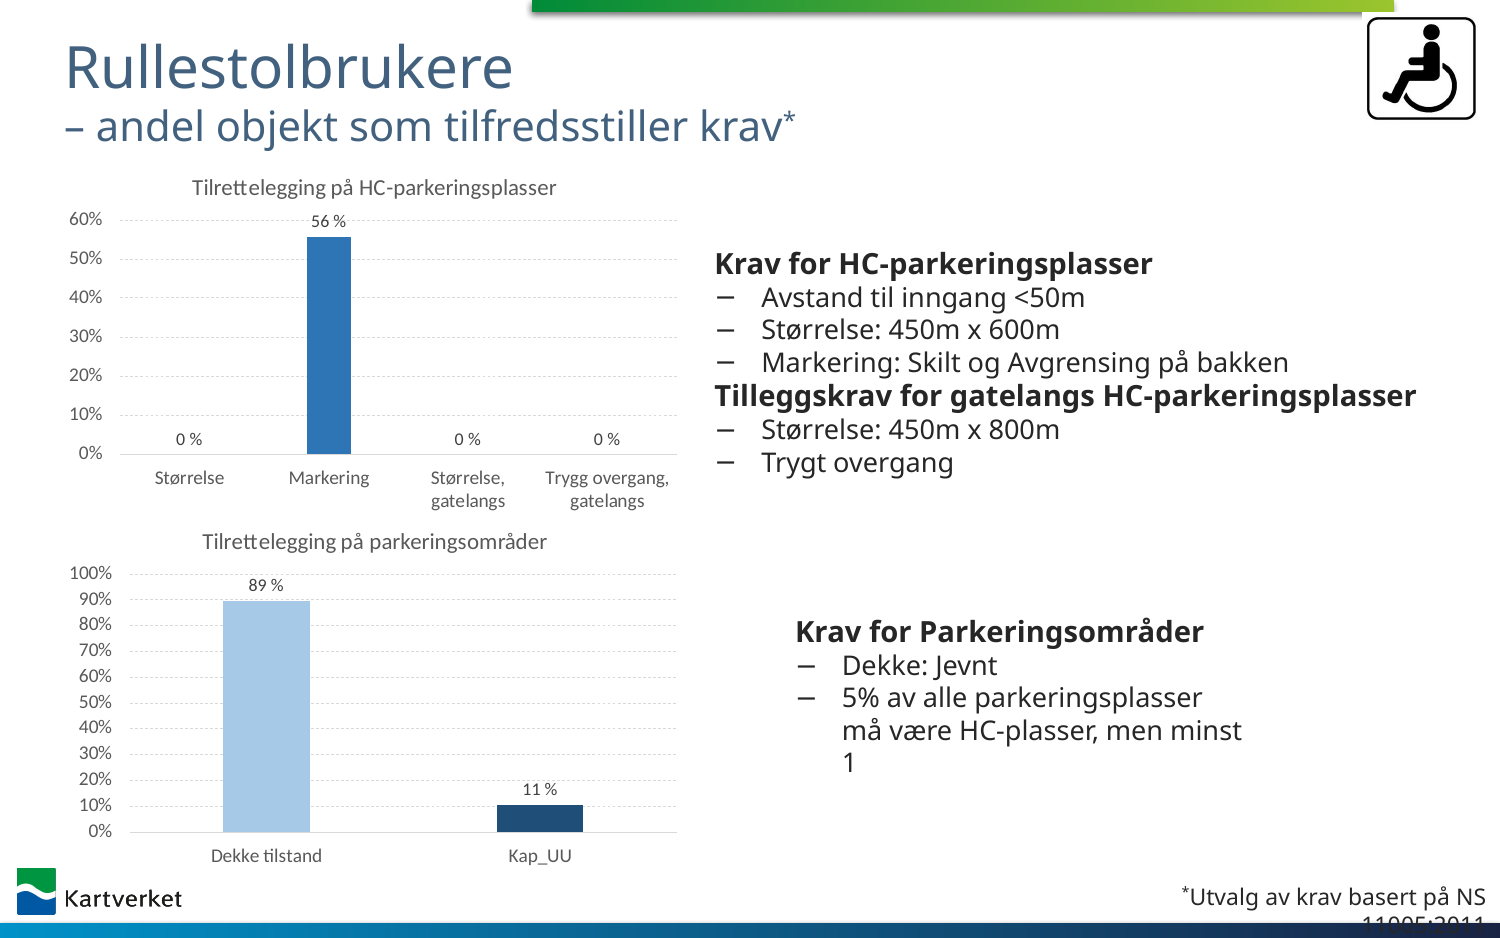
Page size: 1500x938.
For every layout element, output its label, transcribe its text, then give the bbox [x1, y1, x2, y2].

text_box Krav for HC-parkeringsplasser Avstand til inngang <50m Størrelse: 450m x 600m Markering: Skilt og Avgrensing på bakken Tilleggskrav for gatelangs HC-parkeringsplasser Størrelse: 450m x 800m Trygt overgang [699, 237, 1433, 485]
text_box Rullestolbrukere – andel objekt som tilfredsstiller krav* [49, 25, 1431, 158]
picture [1362, 12, 1481, 126]
picture [62, 520, 688, 874]
text_box Krav for Parkeringsområder Dekke: Jevnt 5% av alle parkeringsplasser må være HC-plasser, men minst 1 [780, 605, 1261, 786]
picture [62, 166, 688, 519]
text_box *Utvalg av krav basert på NS 11005:2011 [1068, 873, 1500, 938]
